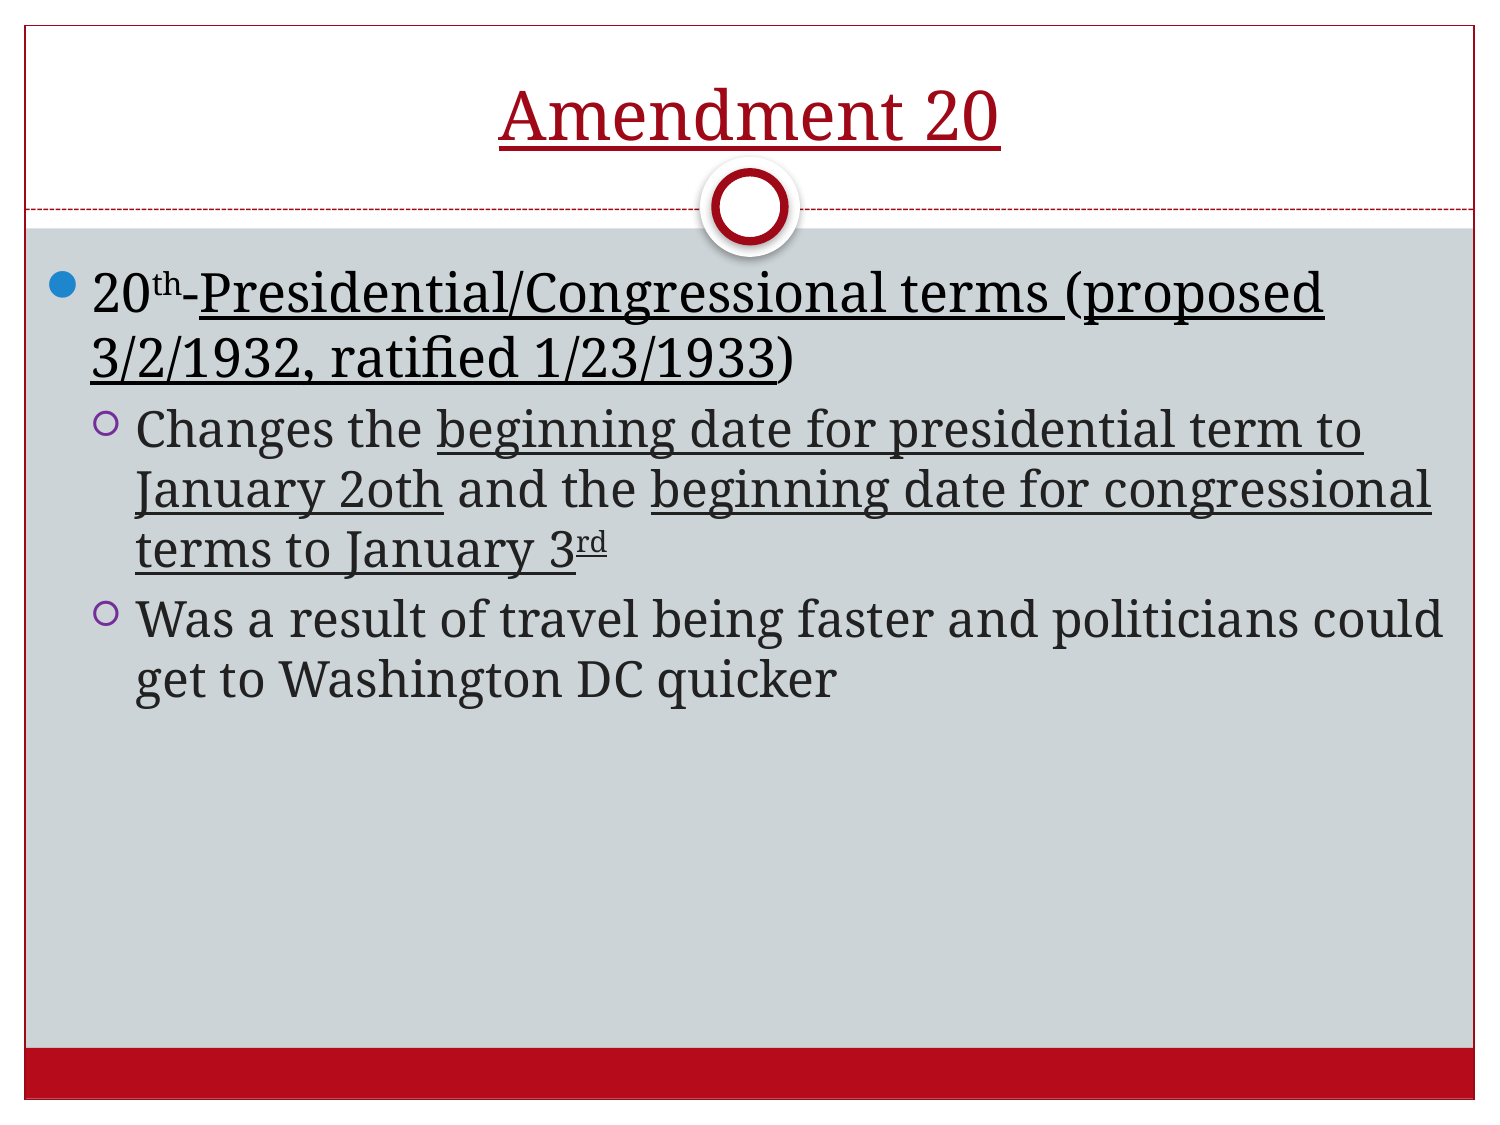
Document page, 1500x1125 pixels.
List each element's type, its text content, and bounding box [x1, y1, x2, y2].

list 20th-Presidential/Congressional terms (proposed 3/2/1932, ratified 1/23/1933) Changes the beginning date for presidential term to January 2oth and the beginning date for congressional terms to January 3rd Was a result of travel being faster and politicians could get to Washington DC quicker [30, 250, 1471, 1001]
title Amendment 20 [49, 37, 1450, 162]
